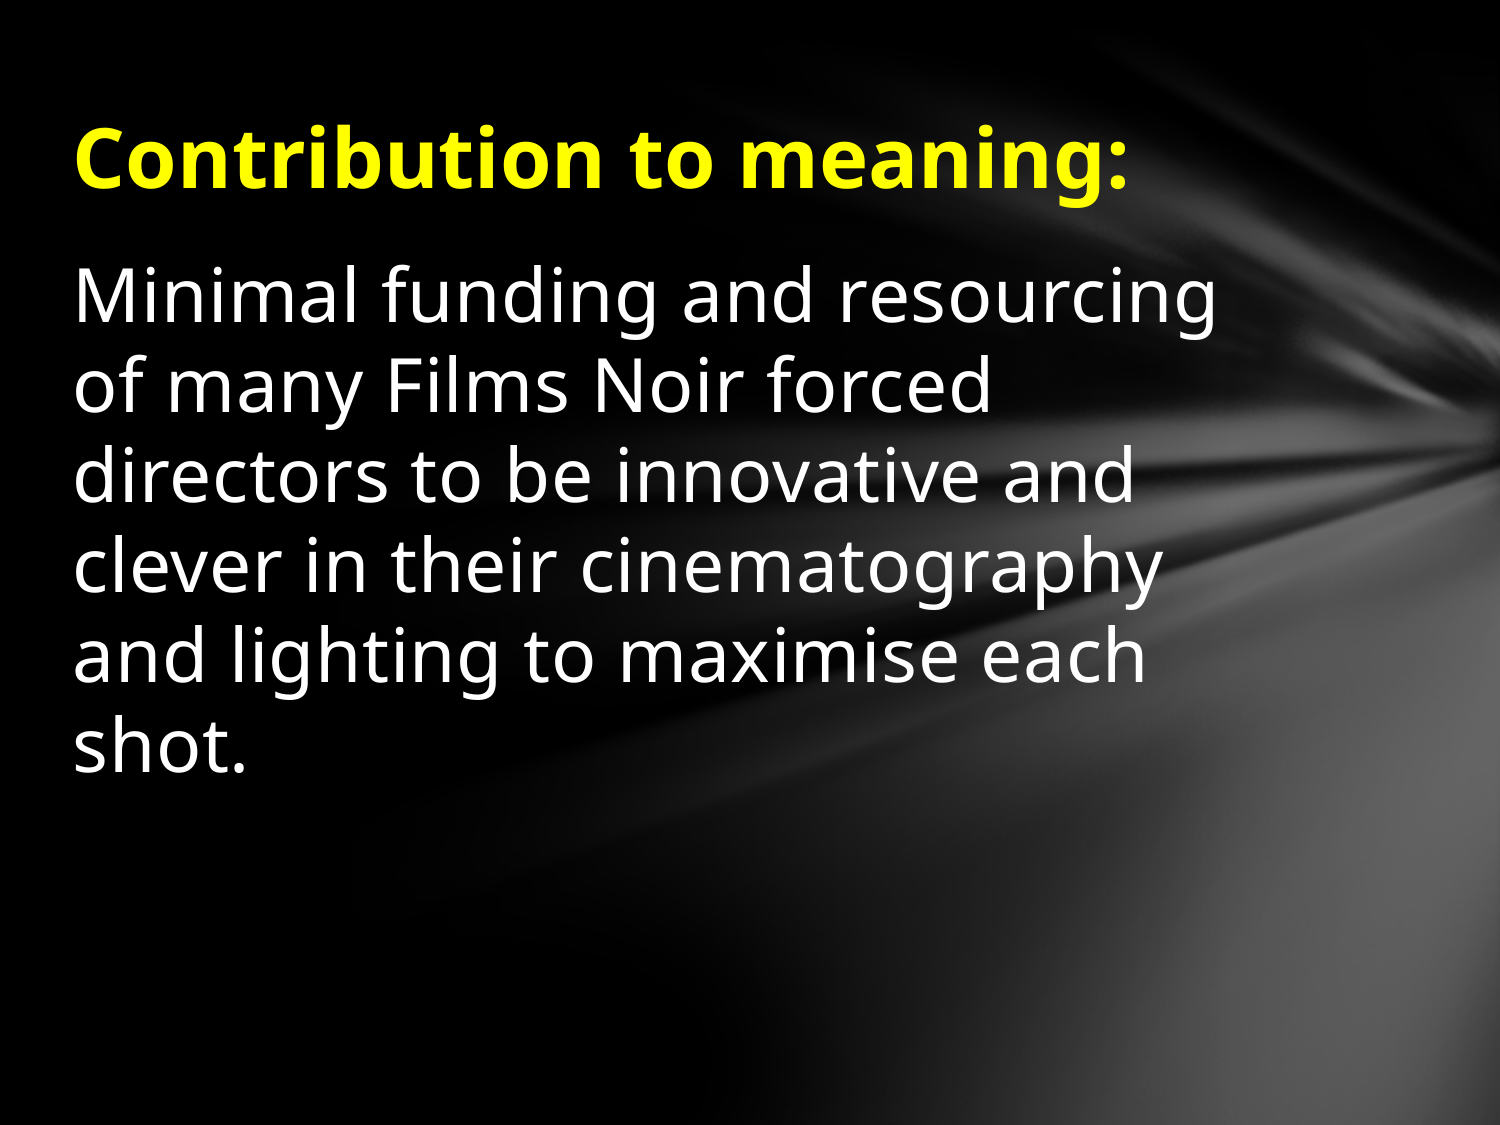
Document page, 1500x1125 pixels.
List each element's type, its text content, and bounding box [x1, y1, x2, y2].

list Minimal funding and resourcing of many Films Noir forced directors to be innovative and clever in their cinematography and lighting to maximise each shot. [57, 239, 1318, 1015]
title Contribution to meaning: [57, 37, 1318, 213]
